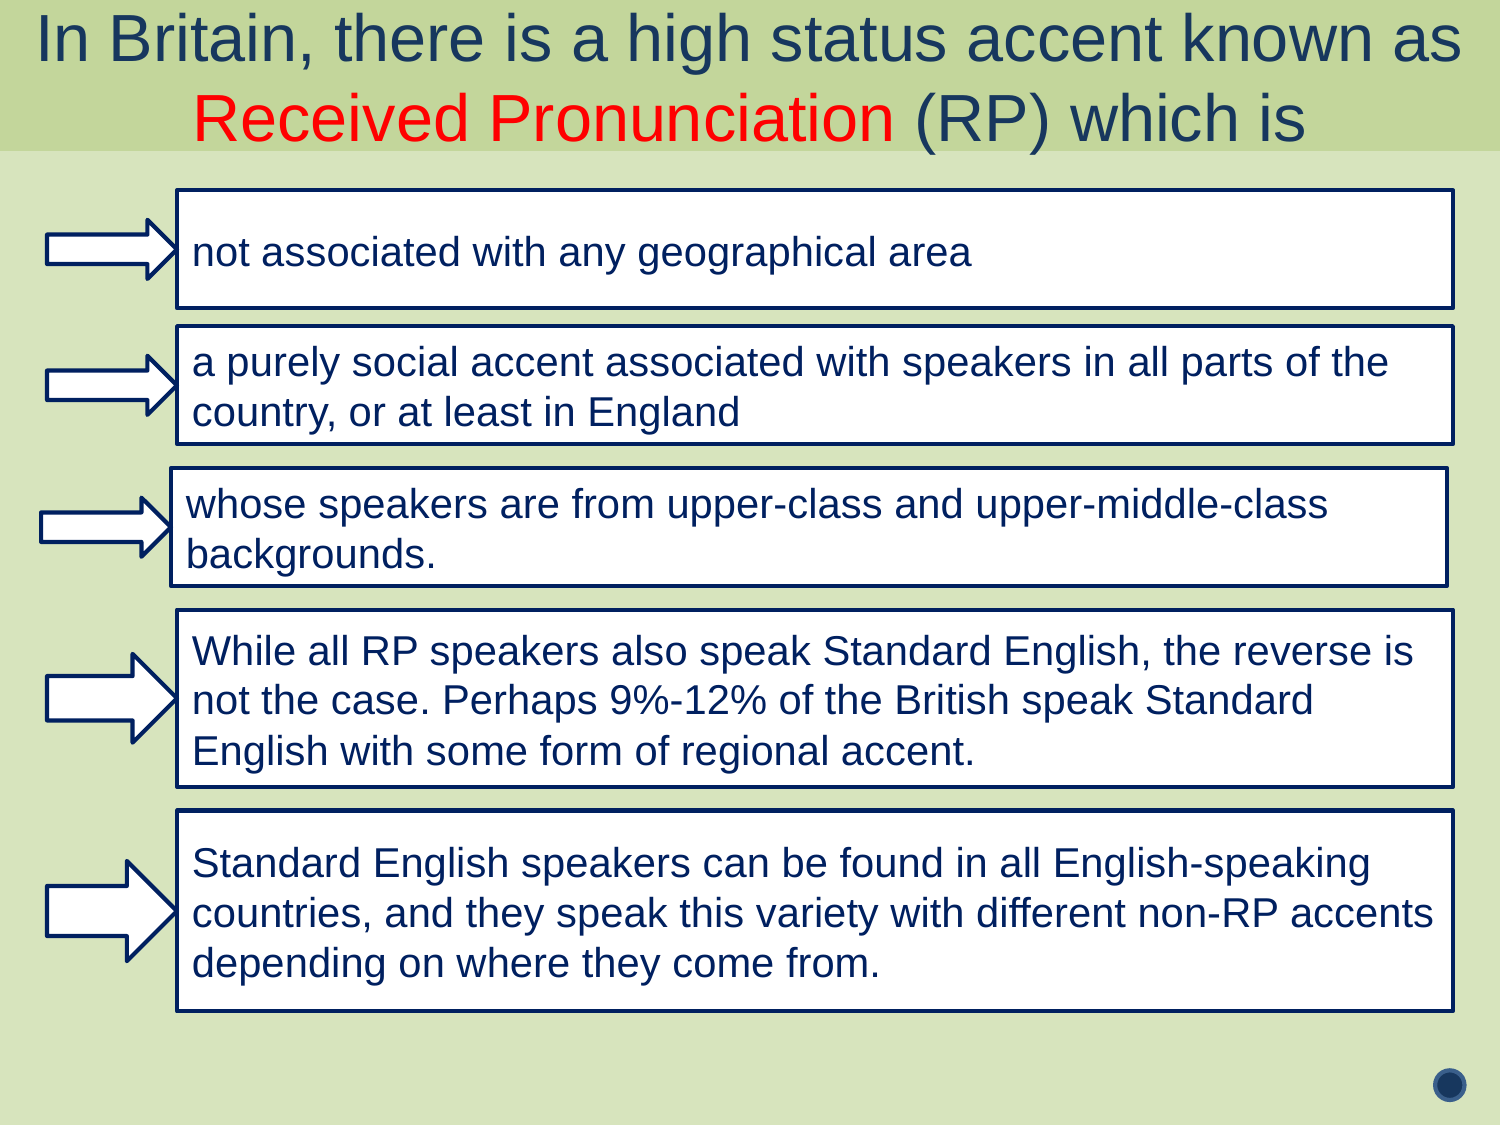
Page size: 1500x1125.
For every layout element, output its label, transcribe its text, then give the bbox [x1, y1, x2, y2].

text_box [40, 467, 1448, 587]
text_box [1433, 1068, 1467, 1103]
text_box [46, 190, 1454, 309]
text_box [46, 325, 1454, 445]
text_box In Britain, there is a high status accent known as Received Pronunciation (RP) which is [0, 0, 1500, 151]
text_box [46, 609, 1454, 788]
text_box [46, 810, 1454, 1012]
